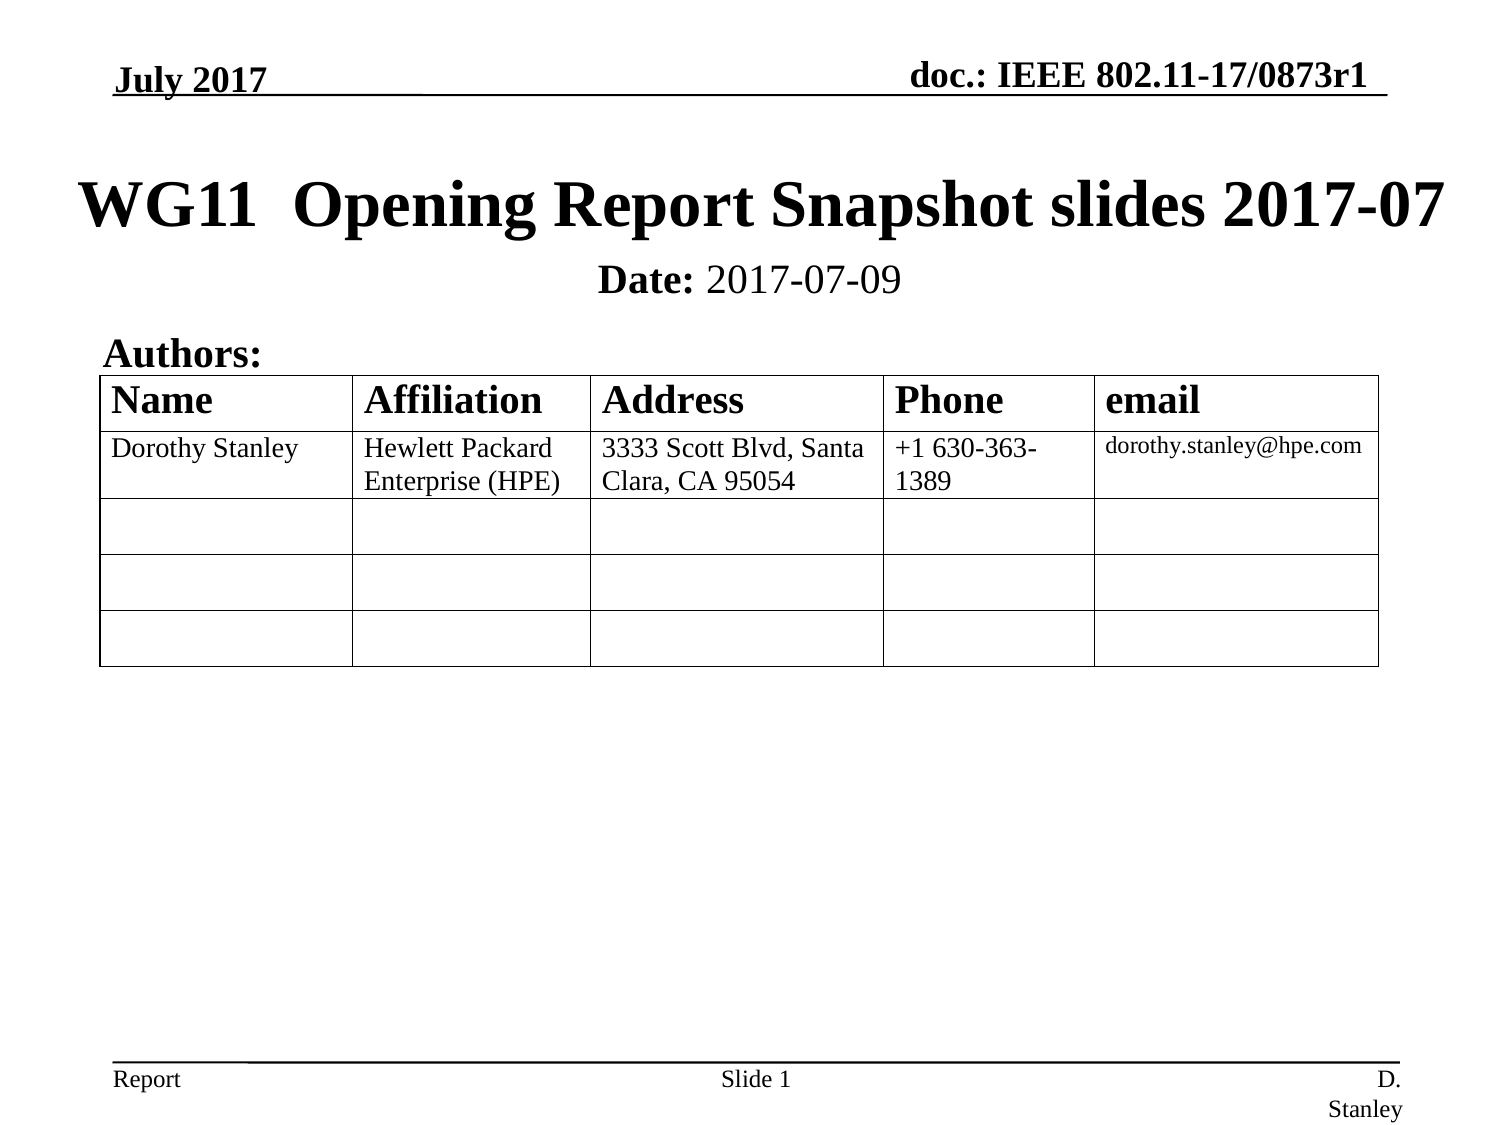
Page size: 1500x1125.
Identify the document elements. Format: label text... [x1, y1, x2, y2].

slide_number Slide 1 [712, 1062, 800, 1093]
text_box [84, 374, 1409, 782]
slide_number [114, 54, 335, 100]
footer D. Stanley, HP Enterprise [1325, 1062, 1402, 1093]
title WG11 Opening Report Snapshot slides 2017-07 [24, 112, 1500, 288]
text_box Authors: [87, 318, 325, 373]
list Date: 2017-07-09 [112, 249, 1388, 313]
